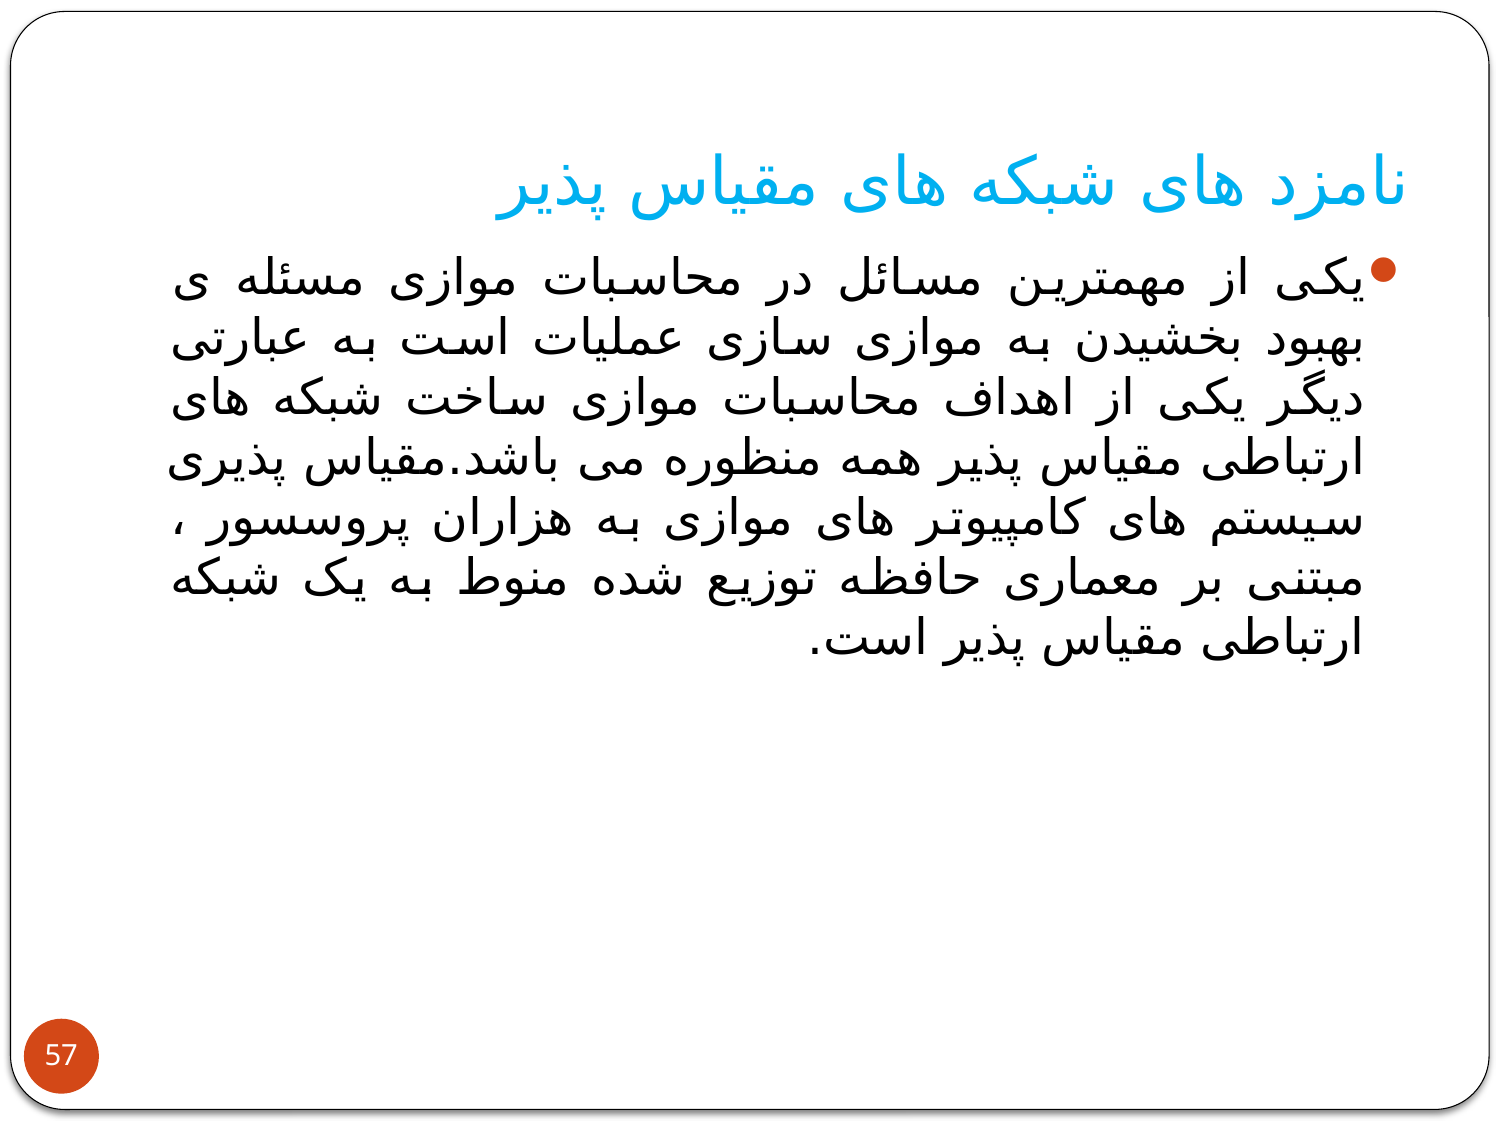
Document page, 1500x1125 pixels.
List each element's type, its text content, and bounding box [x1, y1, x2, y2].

title نامزد های شبکه های مقیاس پذیر [150, 45, 1425, 233]
slide_number 57 [23, 1018, 99, 1094]
list یکی از مهمترین مسائل در محاسبات موازی مسئله ی بهبود بخشیدن به موازی سازی عملیات است به عبارتی دیگر یکی از اهداف محاسبات موازی ساخت شبکه های ارتباطی مقیاس پذیر همه منظوره می باشد.مقیاس پذیری سیستم های کامپیوتر های موازی به هزاران پروسسور ، مبتنی بر معماری حافظه توزیع شده منوط به یک شبکه ارتباطی مقیاس پذیر است. [150, 237, 1425, 988]
